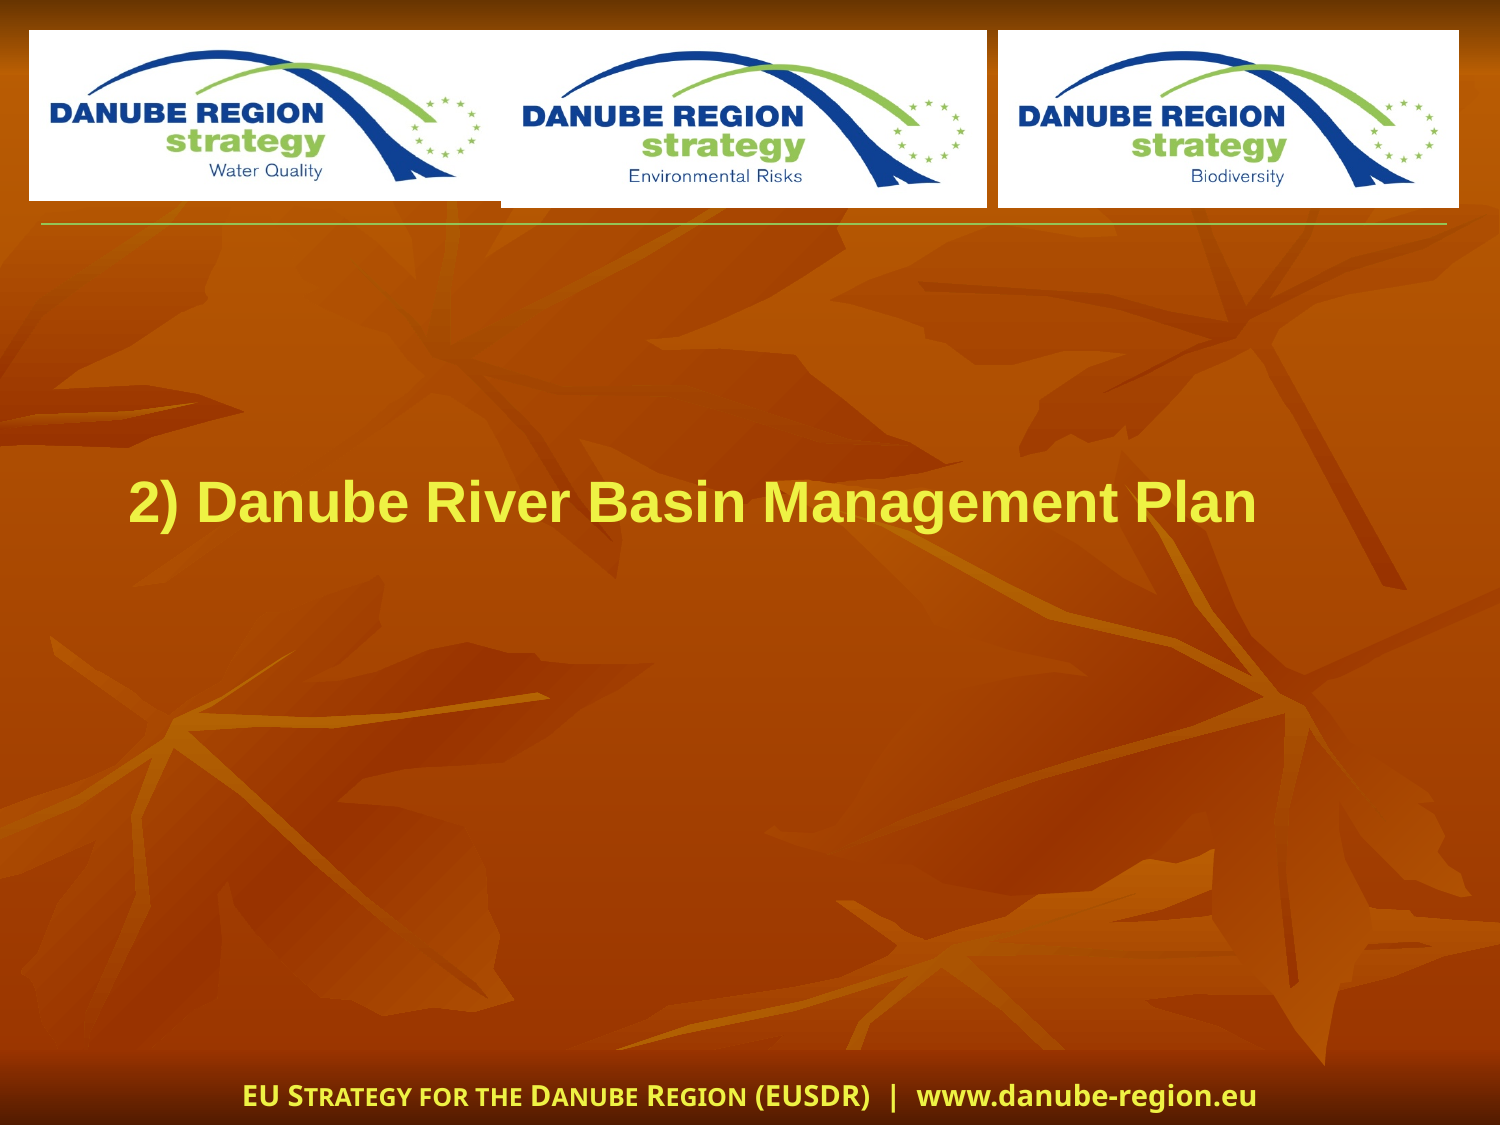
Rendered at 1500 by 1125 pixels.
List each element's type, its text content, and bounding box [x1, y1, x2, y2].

list [92, 252, 1444, 988]
picture [29, 30, 987, 209]
text_box EU STRATEGY FOR THE DANUBE REGION (EUSDR) | www.danube-region.eu [0, 1070, 1500, 1120]
picture [997, 30, 1460, 209]
text_box 2) Danube River Basin Management Plan [113, 456, 1291, 541]
